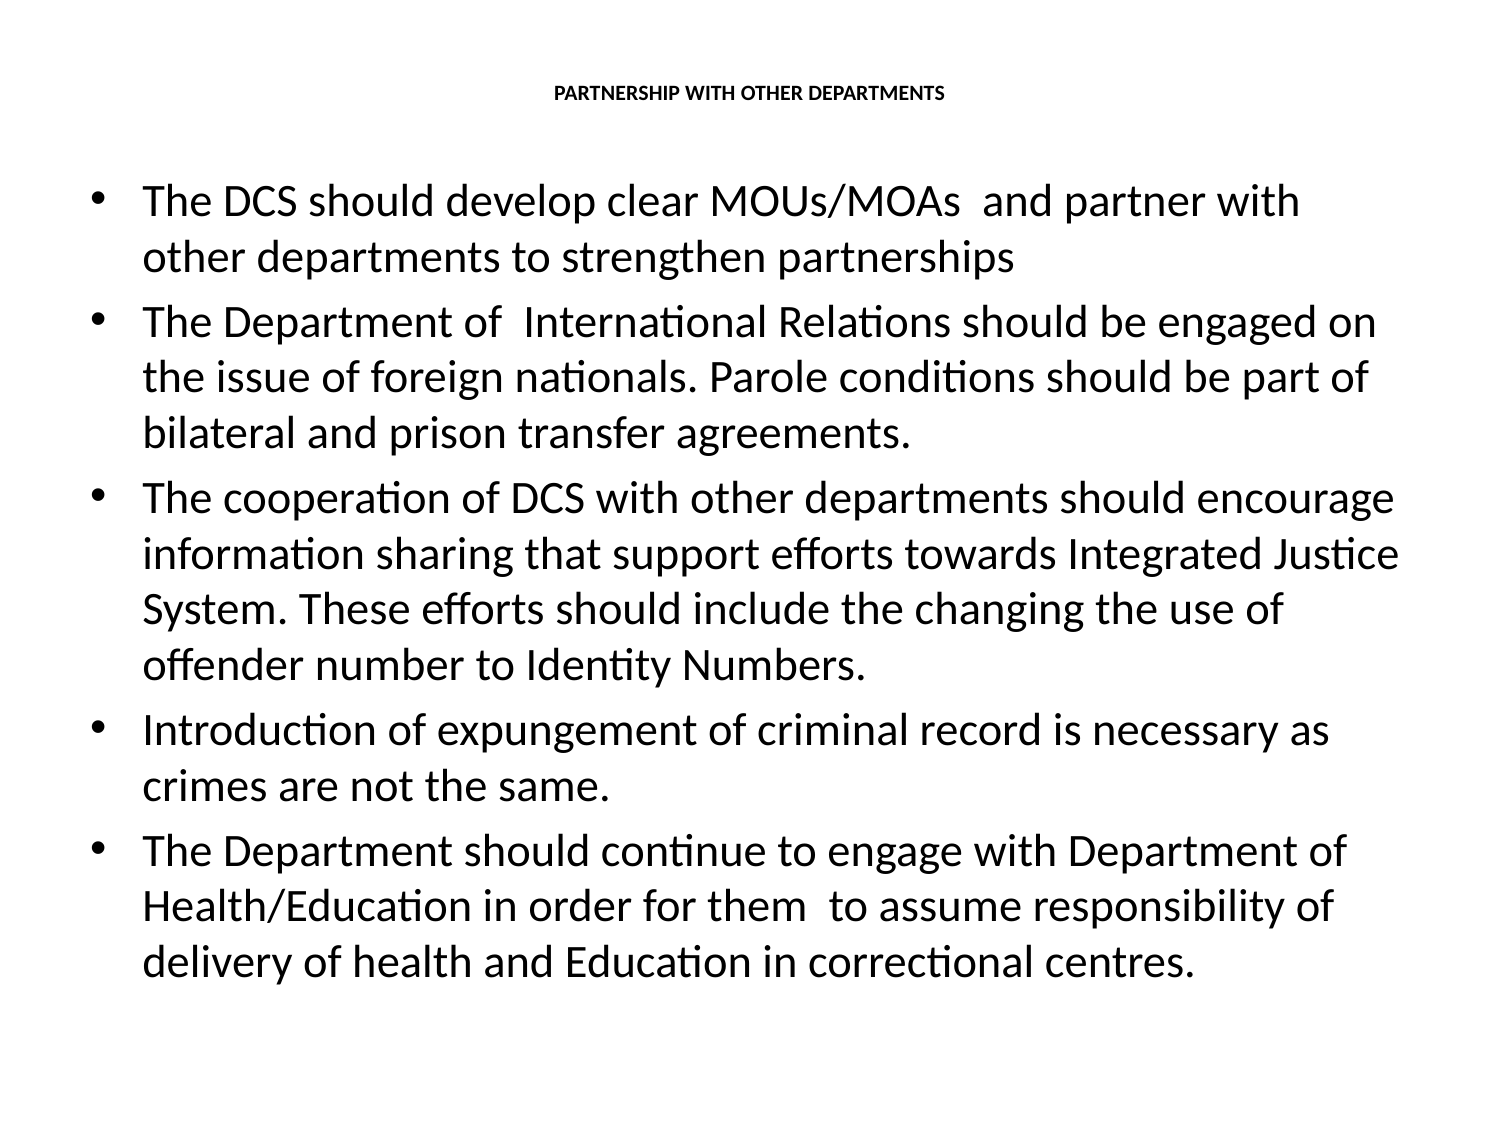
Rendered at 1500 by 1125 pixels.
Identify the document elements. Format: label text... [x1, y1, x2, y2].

title PARTNERSHIP WITH OTHER DEPARTMENTS [75, 45, 1425, 150]
list The DCS should develop clear MOUs/MOAs and partner with other departments to strengthen partnerships The Department of International Relations should be engaged on the issue of foreign nationals. Parole conditions should be part of bilateral and prison transfer agreements. The cooperation of DCS with other departments should encourage information sharing that support efforts towards Integrated Justice System. These efforts should include the changing the use of offender number to Identity Numbers. Introduction of expungement of criminal record is necessary as crimes are not the same. The Department should continue to engage with Department of Health/Education in order for them to assume responsibility of delivery of health and Education in correctional centres. [75, 162, 1425, 1005]
